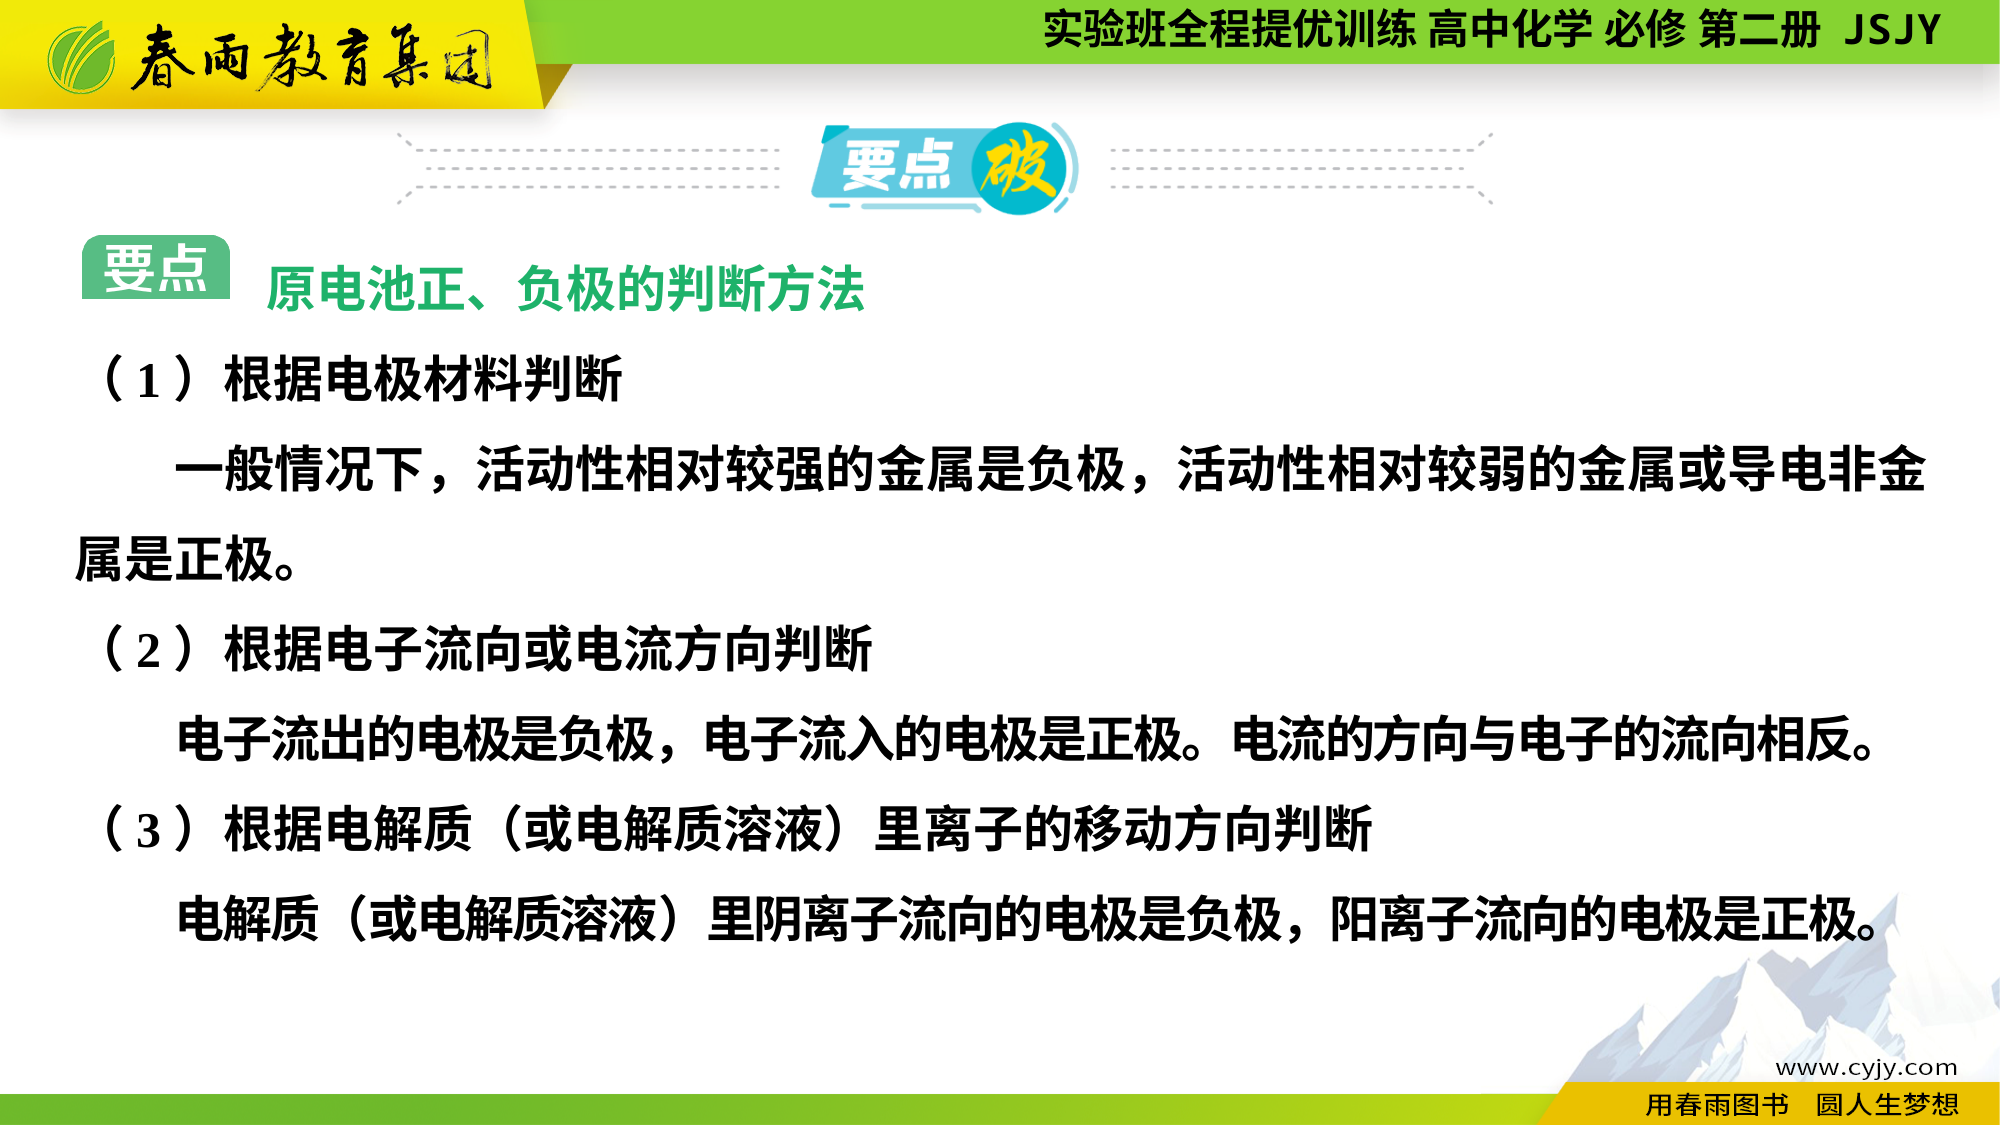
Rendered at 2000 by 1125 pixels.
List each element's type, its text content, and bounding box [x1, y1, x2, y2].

picture [0, 0, 2000, 1125]
list 原电池正、负极的判断方法 （1）根据电极材料判断 一般情况下，活动性相对较强的金属是负极，活动性相对较弱的金属或导电非金属是正极。 （2）根据电子流向或电流方向判断 电子流出的电极是负极，电子流入的电极是正极。电流的方向与电子的流向相反。 （3）根据电解质（或电解质溶液）里离子的移动方向判断 电解质（或电解质溶液）里阴离子流向的电极是负极，阳离子流向的电极是正极。 [59, 219, 1944, 963]
